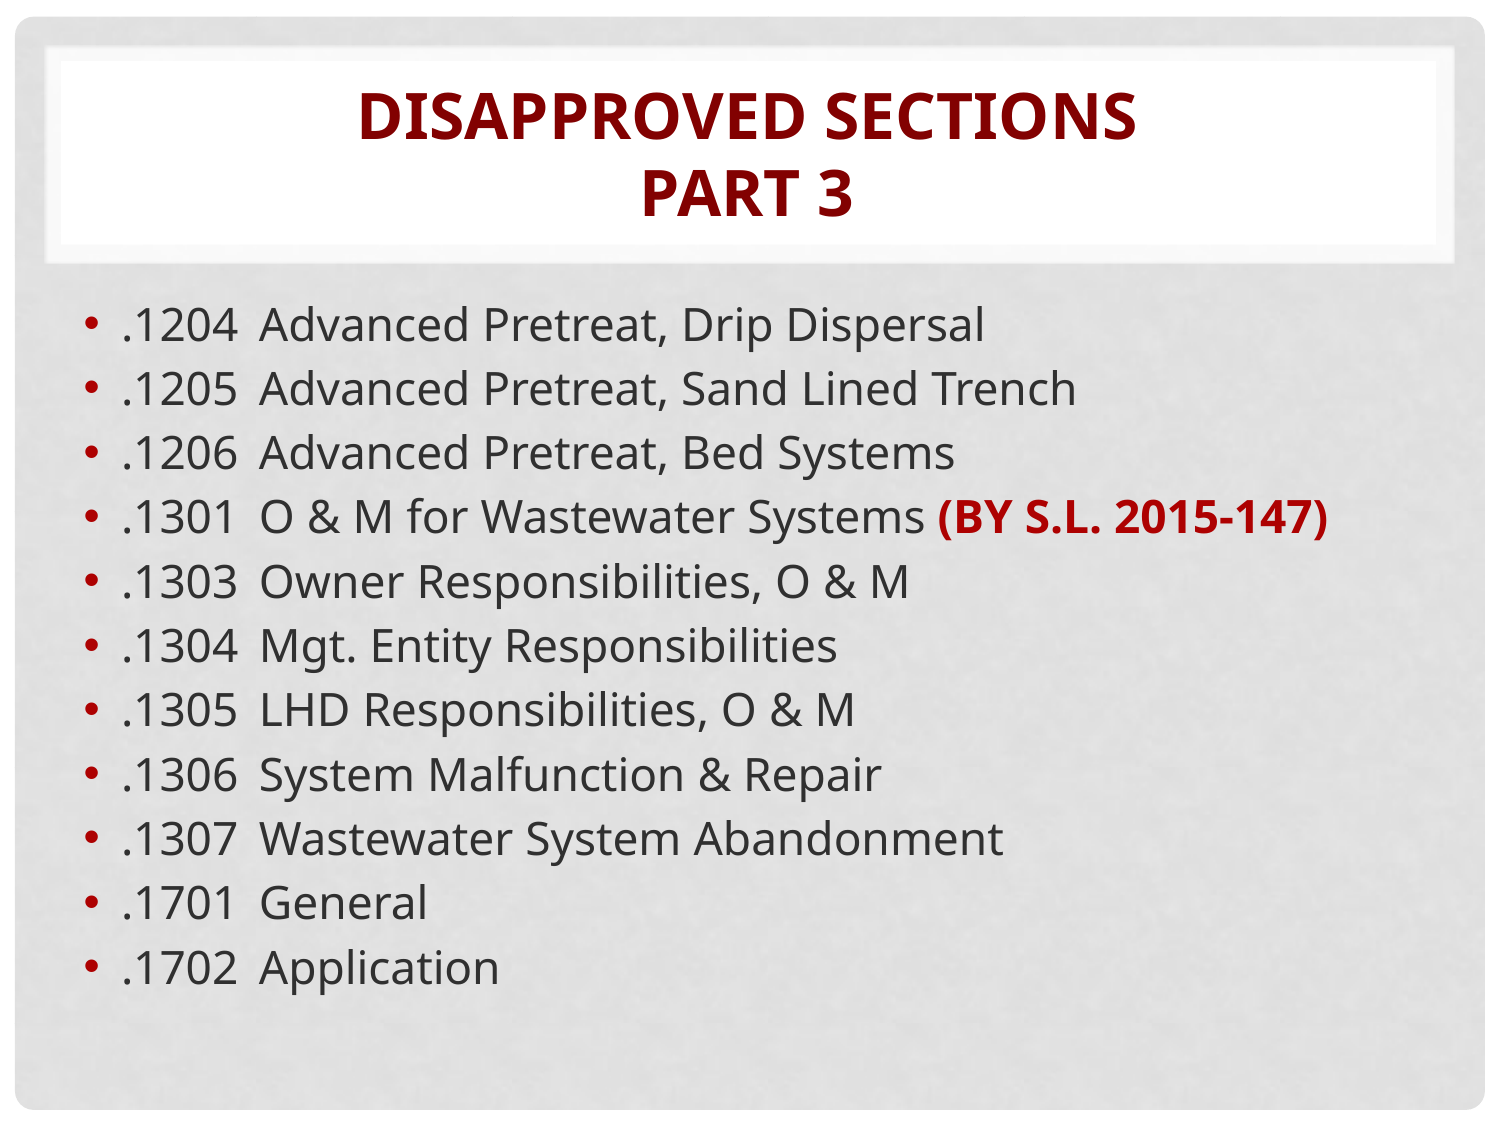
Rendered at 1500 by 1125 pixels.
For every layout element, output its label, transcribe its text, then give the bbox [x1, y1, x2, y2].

list .1204 Advanced Pretreat, Drip Dispersal .1205 Advanced Pretreat, Sand Lined Trench .1206 Advanced Pretreat, Bed Systems .1301 O & M for Wastewater Systems (BY S.L. 2015-147) .1303 Owner Responsibilities, O & M .1304 Mgt. Entity Responsibilities .1305 LHD Responsibilities, O & M .1306 System Malfunction & Repair .1307 Wastewater System Abandonment .1701 General .1702 Application [50, 287, 1463, 1005]
title Disapproved Sections part 3 [69, 66, 1425, 238]
